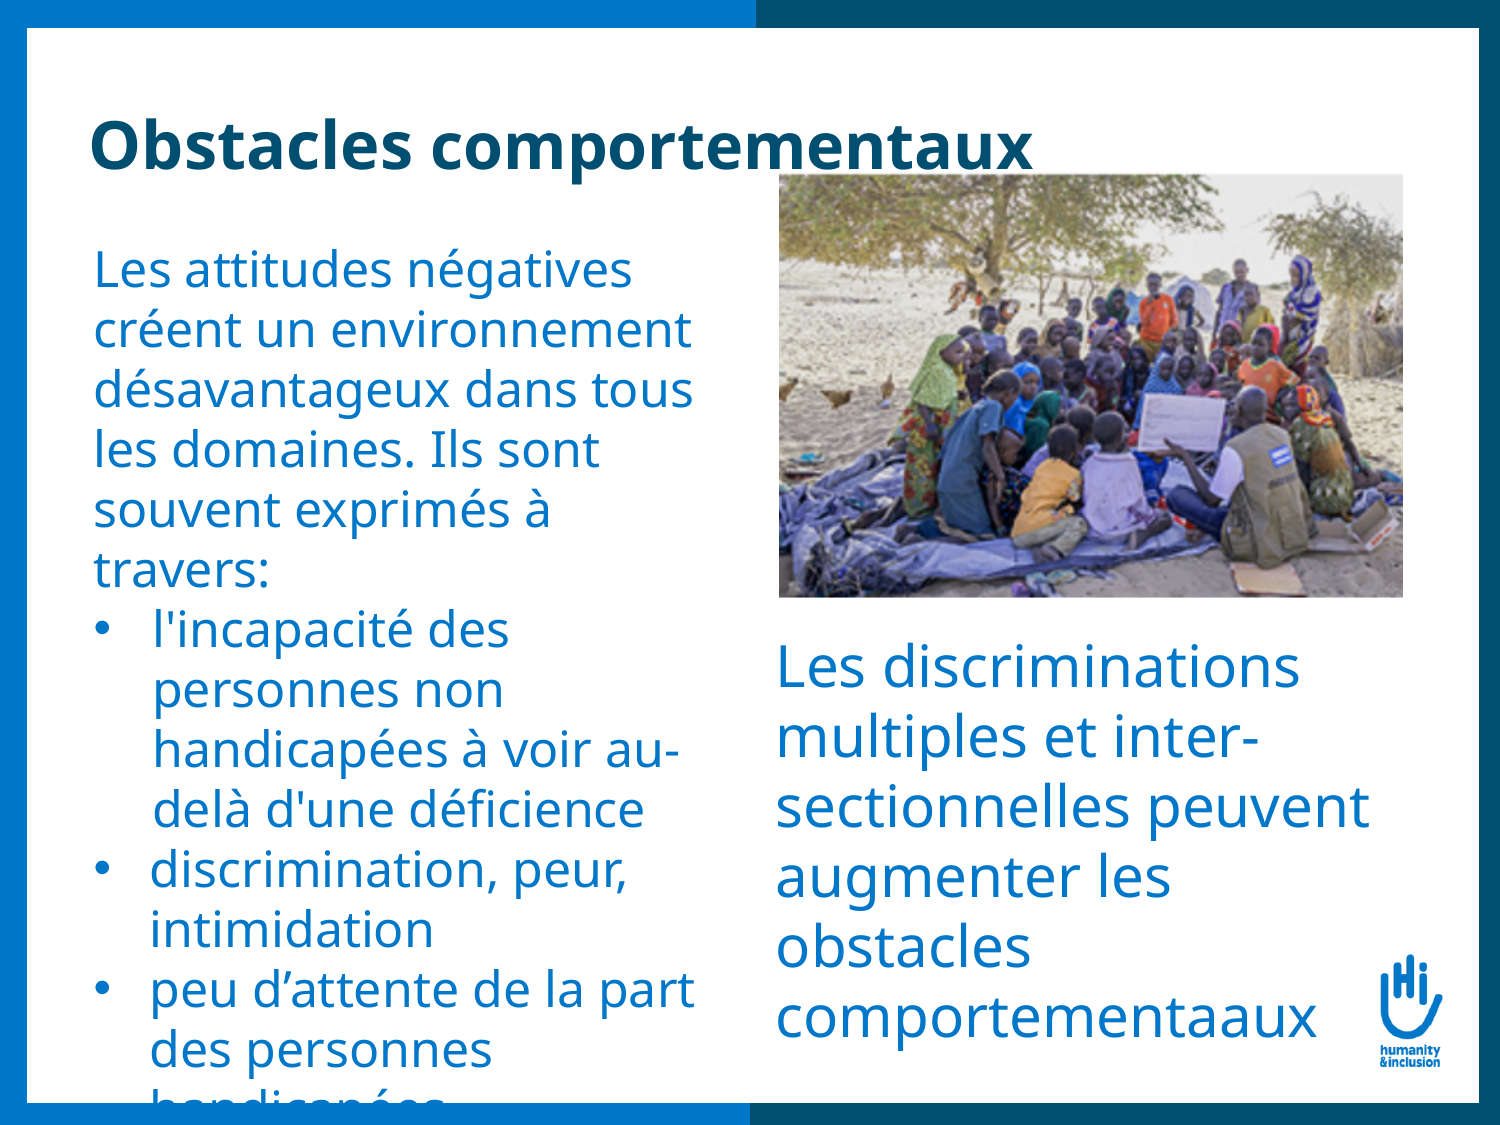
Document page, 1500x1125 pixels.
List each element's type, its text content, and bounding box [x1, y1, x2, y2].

picture [779, 170, 1404, 601]
text_box Les attitudes négatives créent un environnement désavantageux dans tous les domaines. Ils sont souvent exprimés à travers: l'incapacité des personnes non handicapées à voir au-delà d'une déficience discrimination, peur, intimidation peu d’attente de la part des personnes handicapées [78, 230, 736, 1125]
title Obstacles comportementaux [77, 52, 1418, 234]
text_box Les discriminations multiples et inter-sectionnelles peuvent augmenter les obstacles comportementaaux [761, 621, 1403, 1056]
picture [1369, 942, 1451, 1078]
